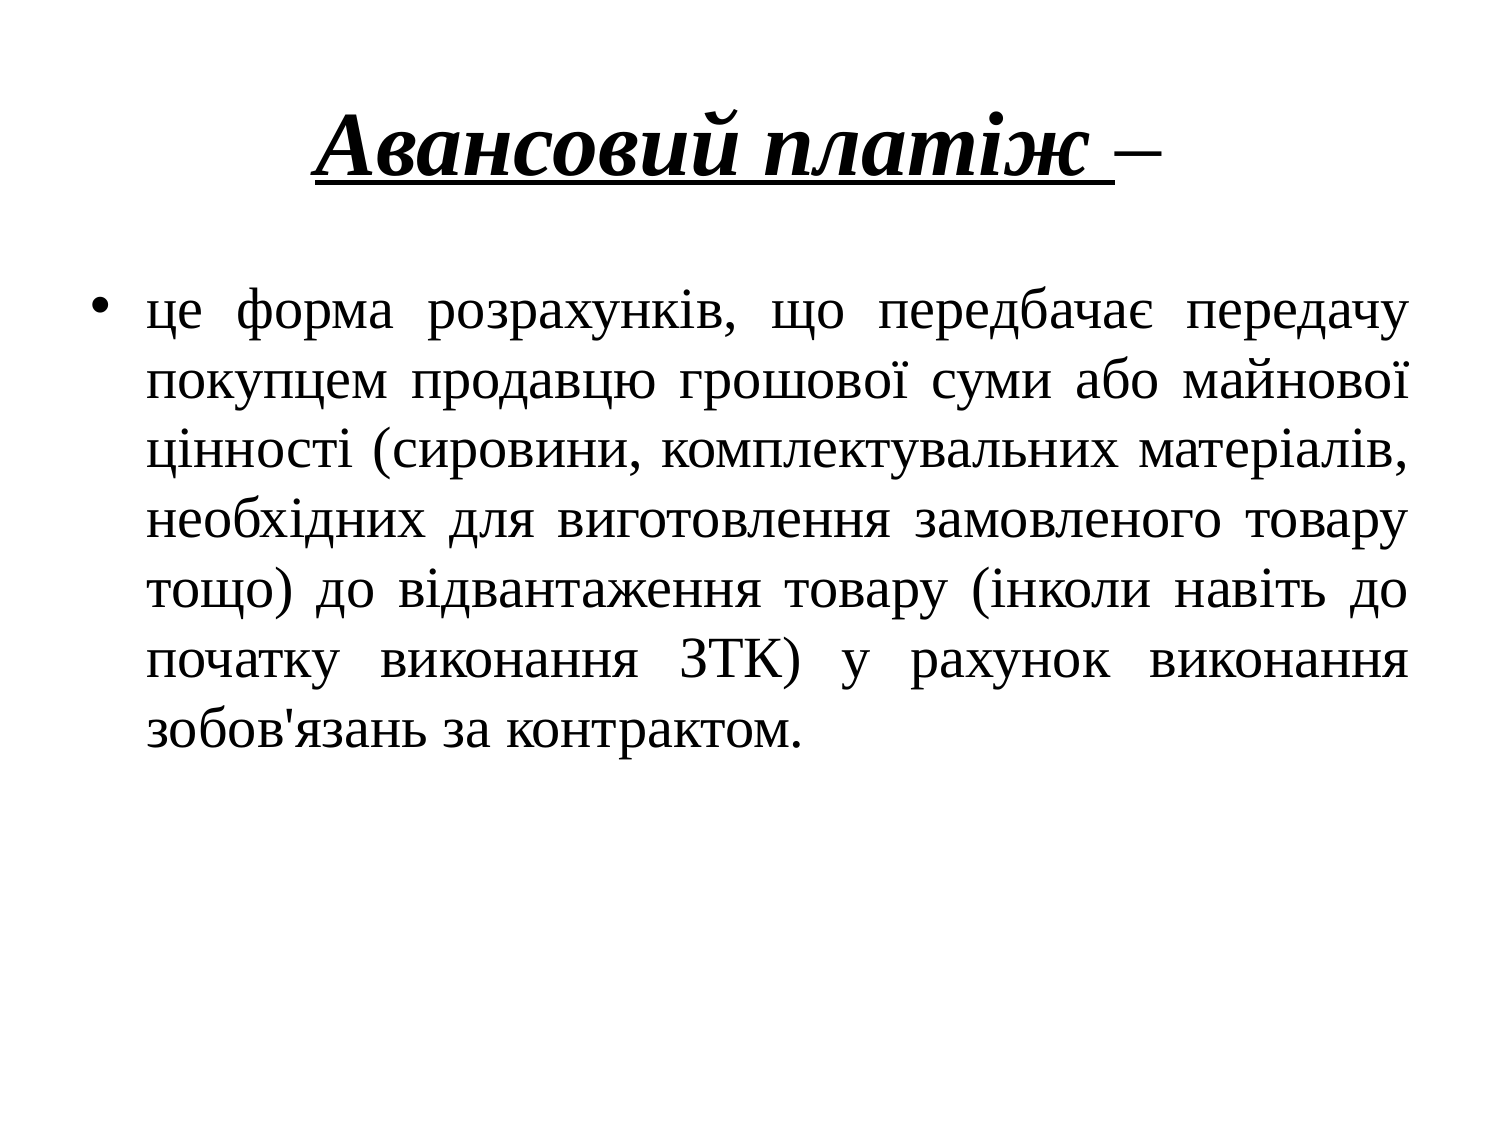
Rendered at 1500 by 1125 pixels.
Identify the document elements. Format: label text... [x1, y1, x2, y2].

title Авансовий платіж – [75, 45, 1425, 233]
list це форма розрахунків, що передбачає передачу покупцем продавцю грошової суми або майнової цінності (сировини, комплектувальних матеріалів, необхідних для виготовлення замовленого товару тощо) до відвантаження товару (інколи навіть до початку виконання ЗТК) у рахунок виконання зобов'язань за контрактом. [75, 262, 1425, 1005]
